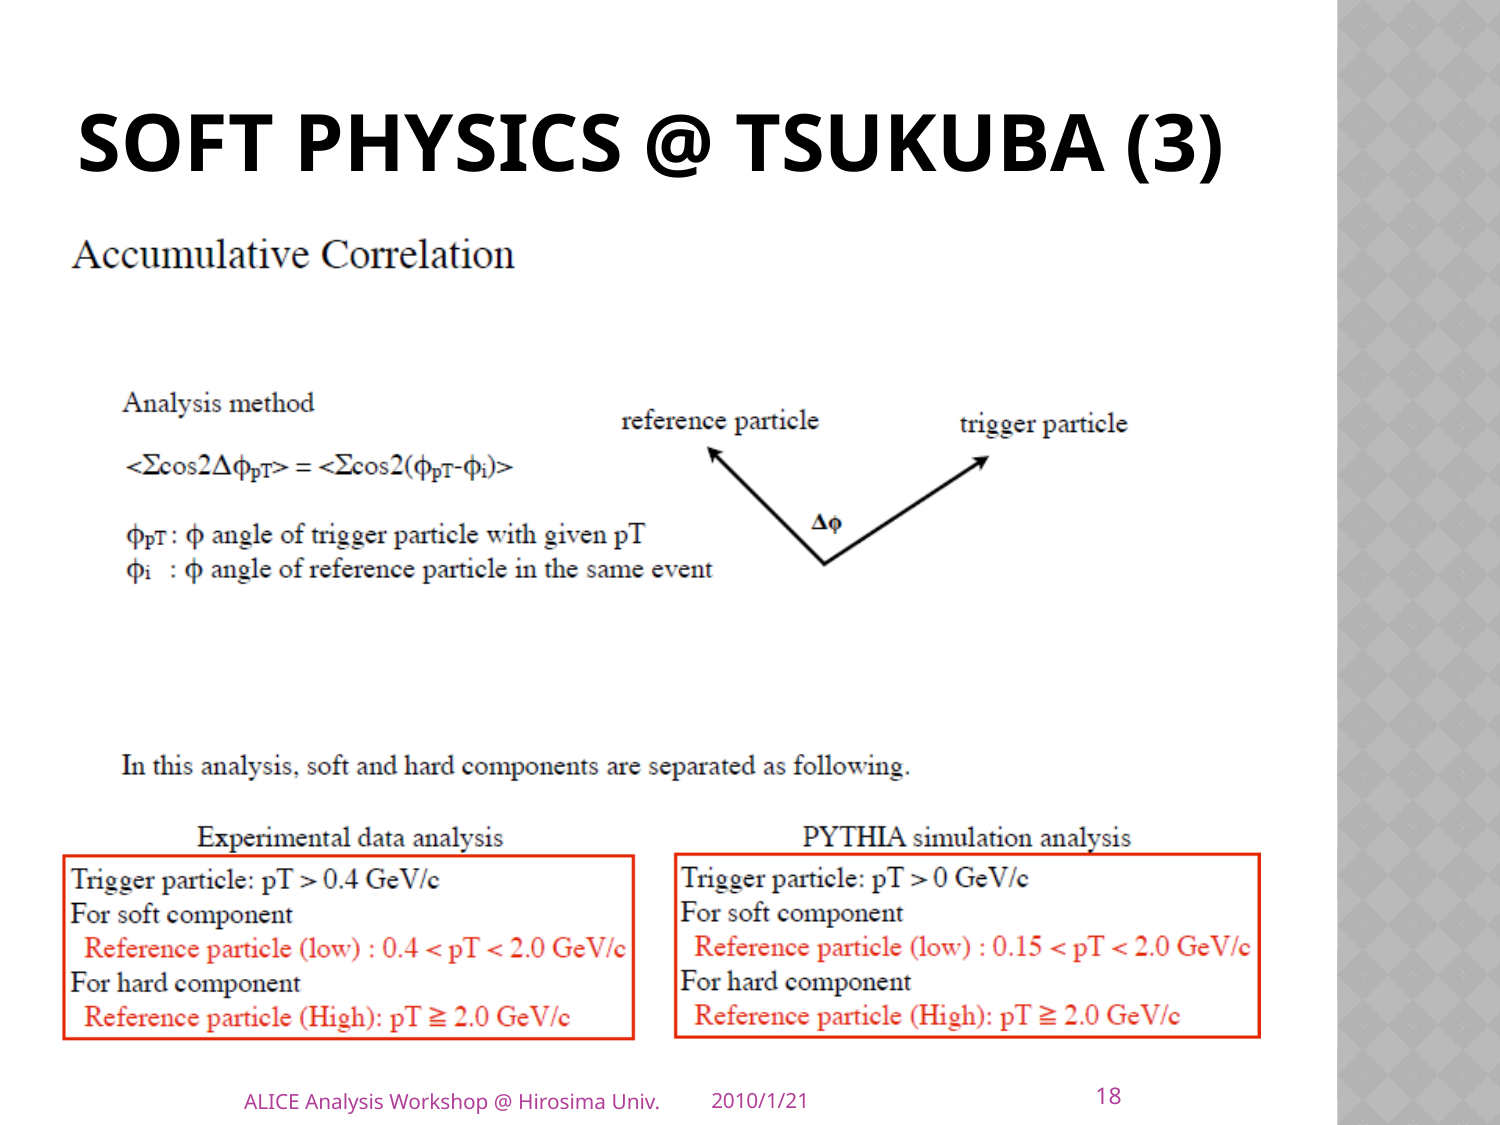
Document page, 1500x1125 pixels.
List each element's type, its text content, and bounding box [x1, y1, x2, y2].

picture [58, 233, 1261, 1065]
slide_number 18 [1025, 1075, 1122, 1113]
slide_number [696, 1075, 1025, 1113]
footer ALICE Analysis Workshop @ Hirosima Univ. [75, 1075, 675, 1114]
title SOFT Physics @ Tsukuba (3) [70, 35, 1258, 188]
